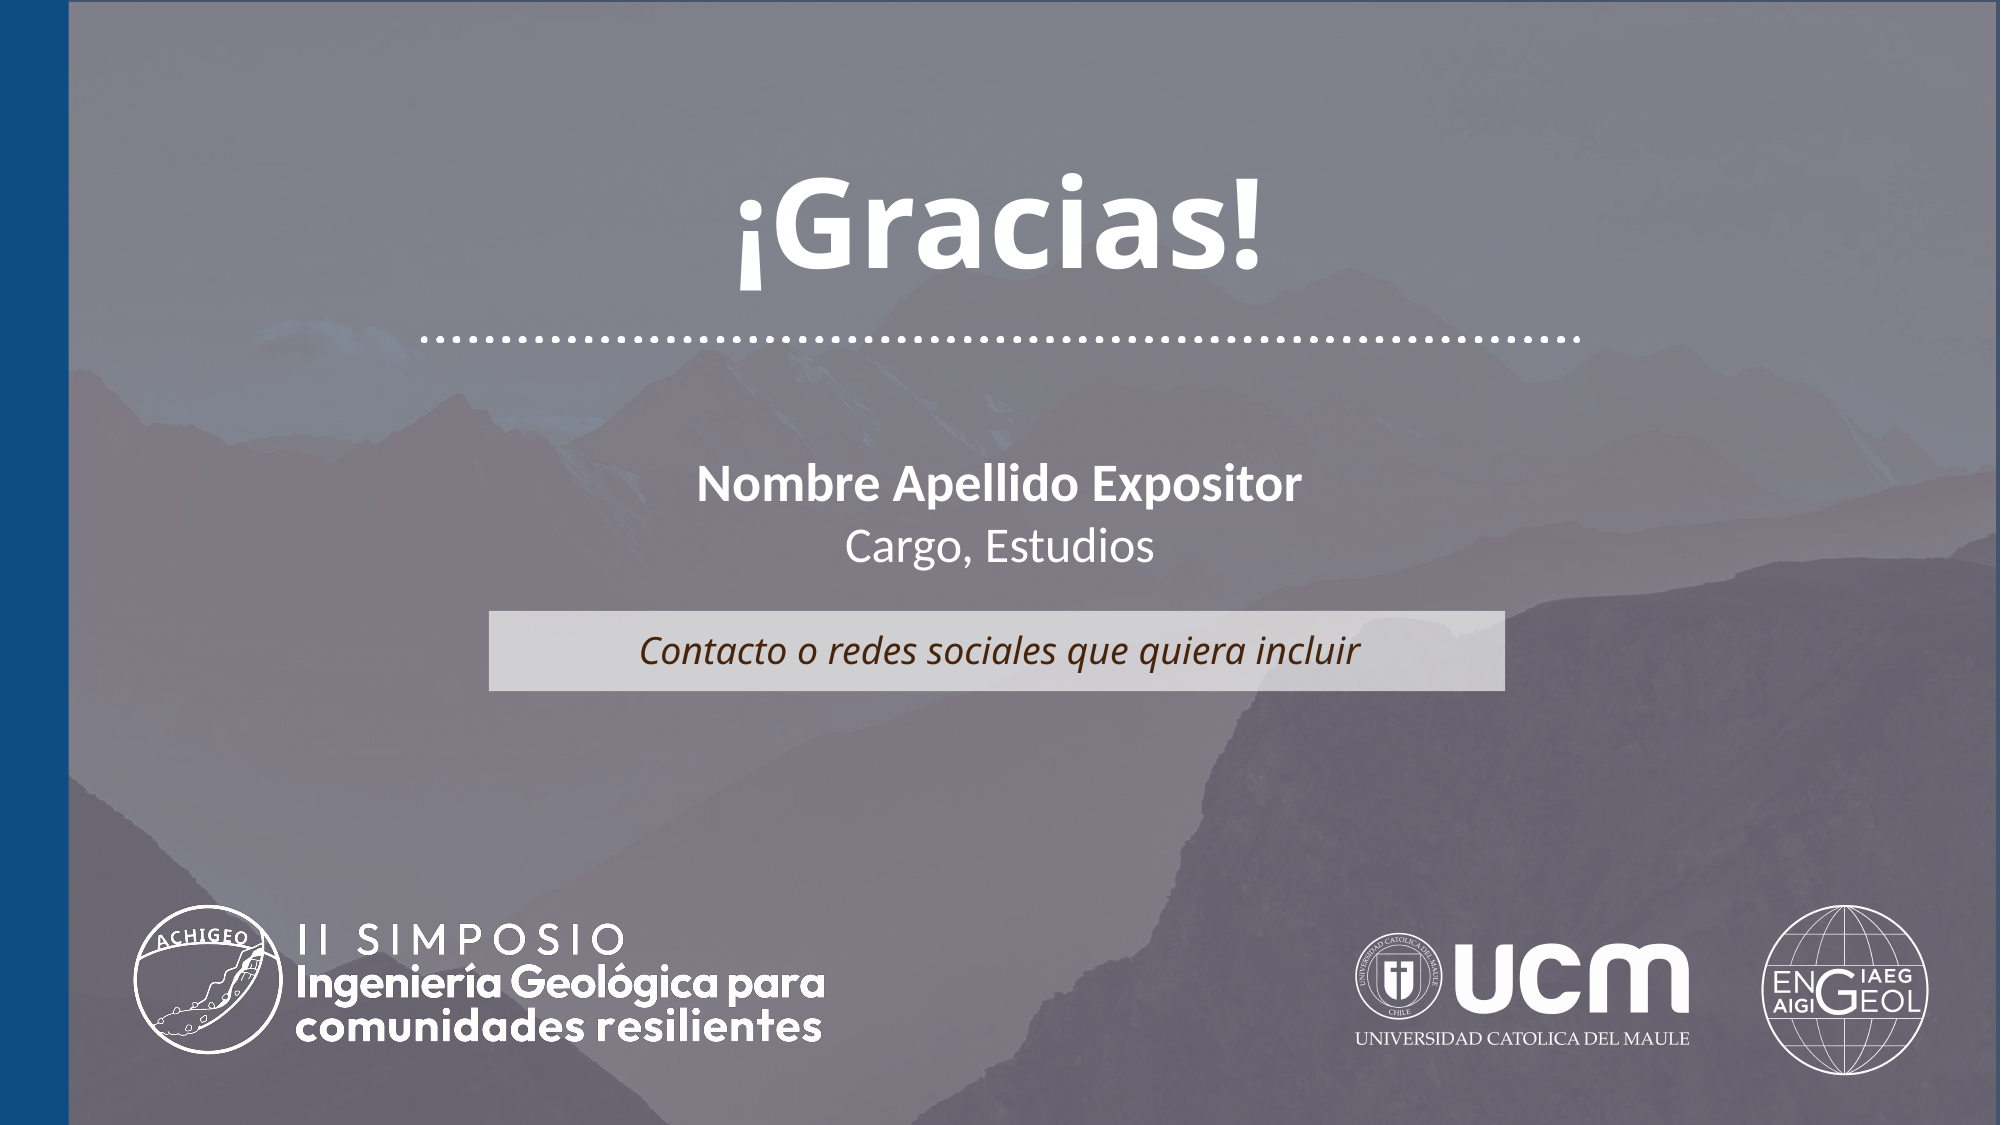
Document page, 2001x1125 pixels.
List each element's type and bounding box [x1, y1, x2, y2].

text_box [70, 0, 2000, 1125]
picture [0, 2, 1996, 1125]
